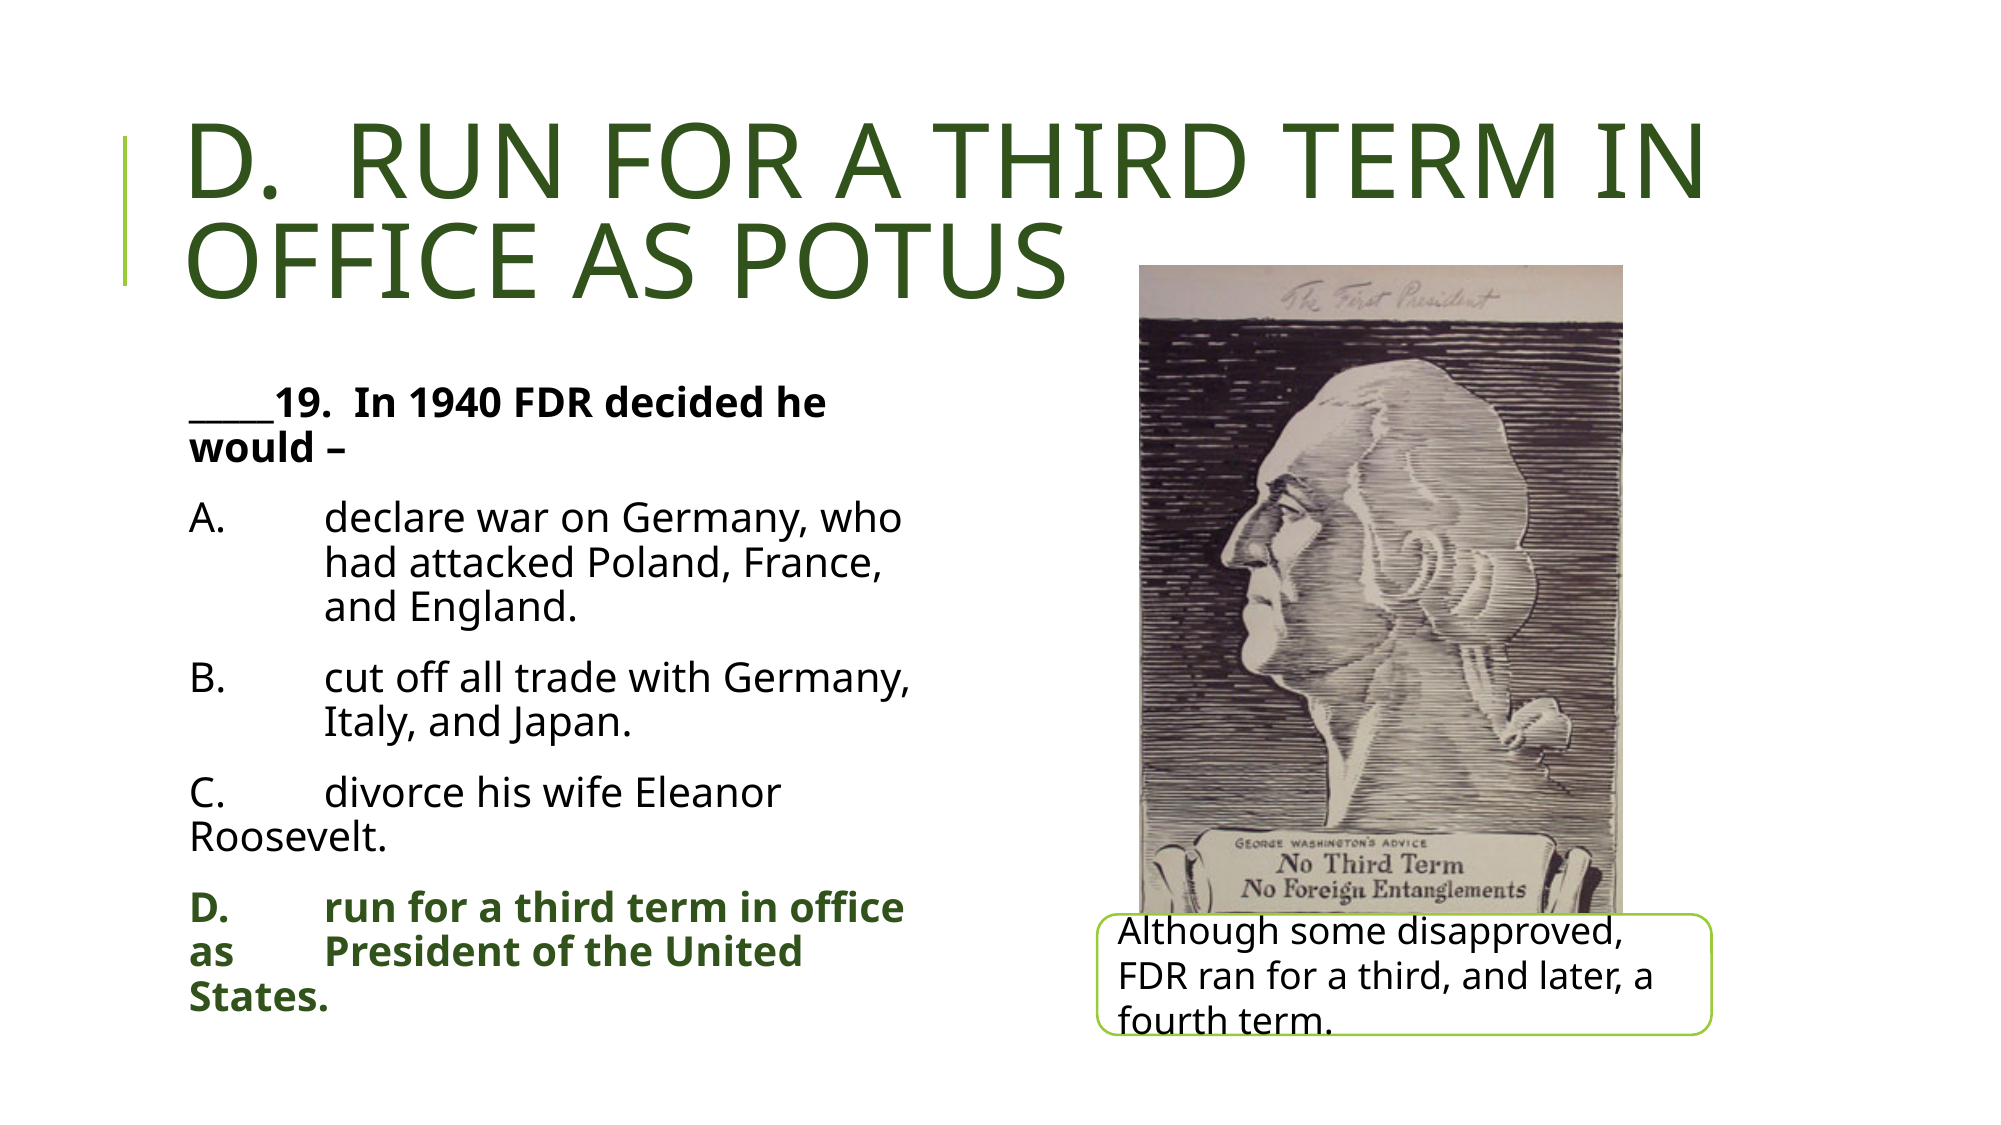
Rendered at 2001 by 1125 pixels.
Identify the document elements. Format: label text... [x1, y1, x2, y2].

list _____19. In 1940 FDR decided he would – A. declare war on Germany, who had attacked Poland, France, and England. B. cut off all trade with Germany, Italy, and Japan. C. divorce his wife Eleanor Roosevelt. D. run for a third term in office as President of the United States. [168, 375, 948, 1035]
text_box Although some disapproved, FDR ran for a third, and later, a fourth term. [1095, 913, 1713, 1037]
title d. Run for a third term in office as POTUS [168, 96, 1763, 342]
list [1139, 264, 1623, 962]
